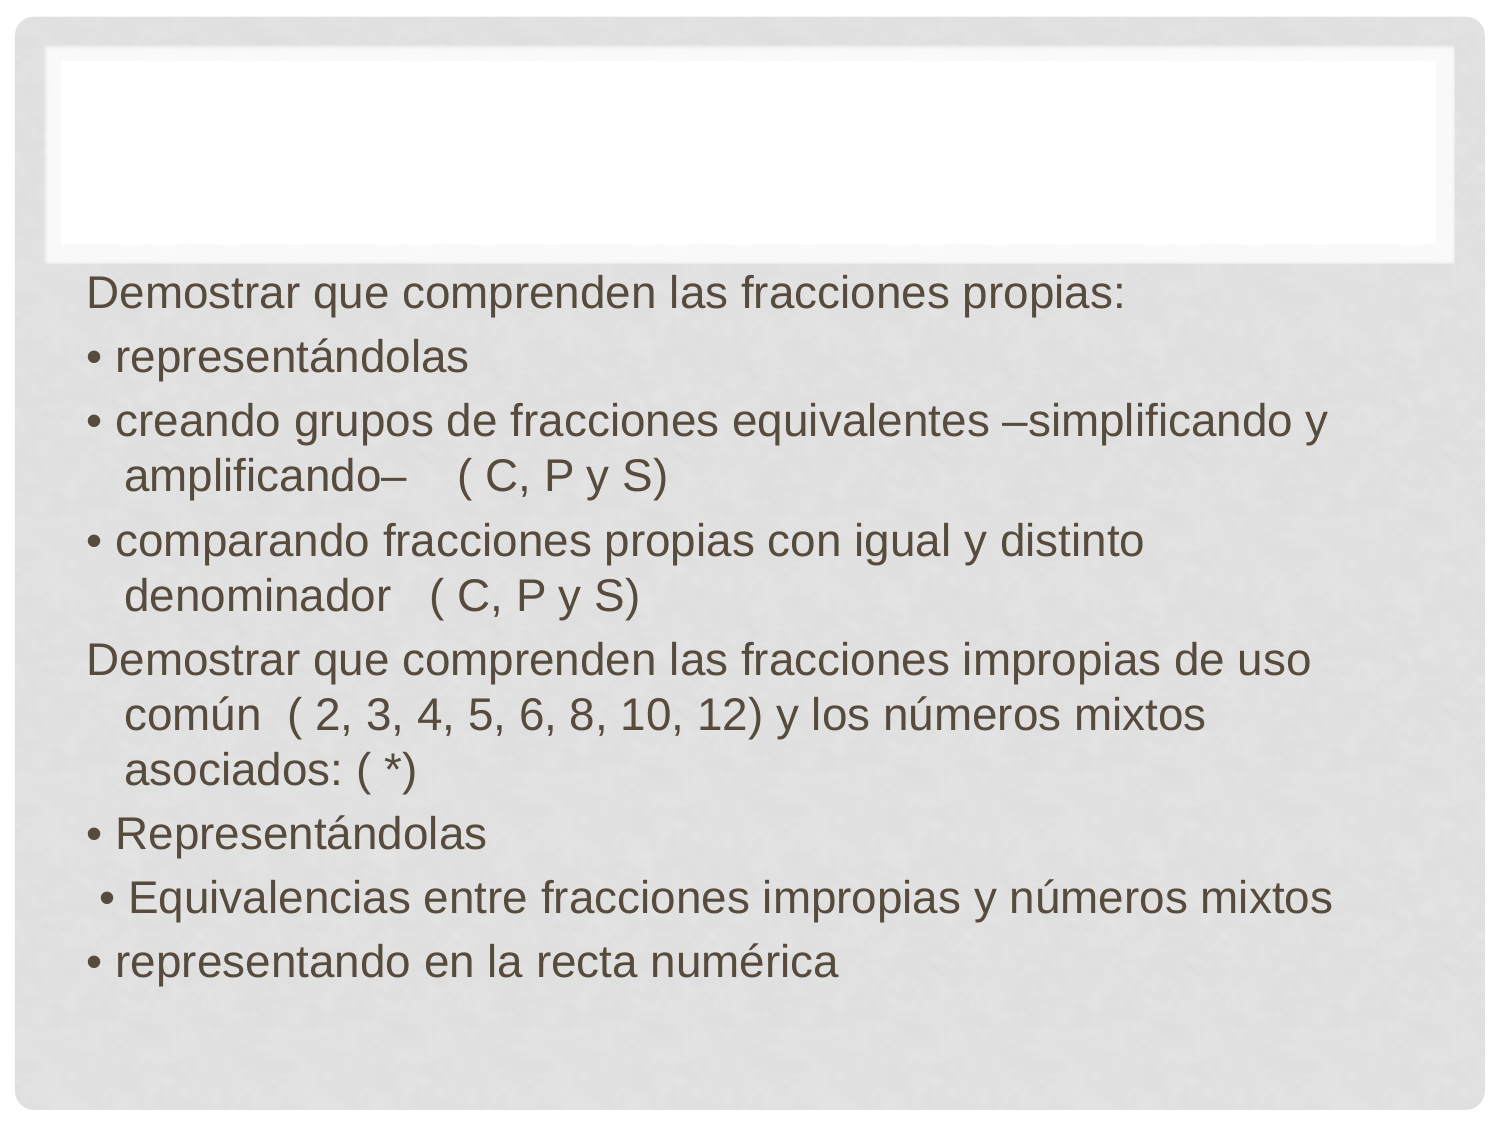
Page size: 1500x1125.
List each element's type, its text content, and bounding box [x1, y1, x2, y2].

list Demostrar que comprenden las fracciones propias: • representándolas • creando grupos de fracciones equivalentes –simplificando y amplificando– ( C, P y S) • comparando fracciones propias con igual y distinto denominador ( C, P y S) Demostrar que comprenden las fracciones impropias de uso común ( 2, 3, 4, 5, 6, 8, 10, 12) y los números mixtos asociados: ( *) • Representándolas • Equivalencias entre fracciones impropias y números mixtos • representando en la recta numérica [53, 255, 1412, 993]
